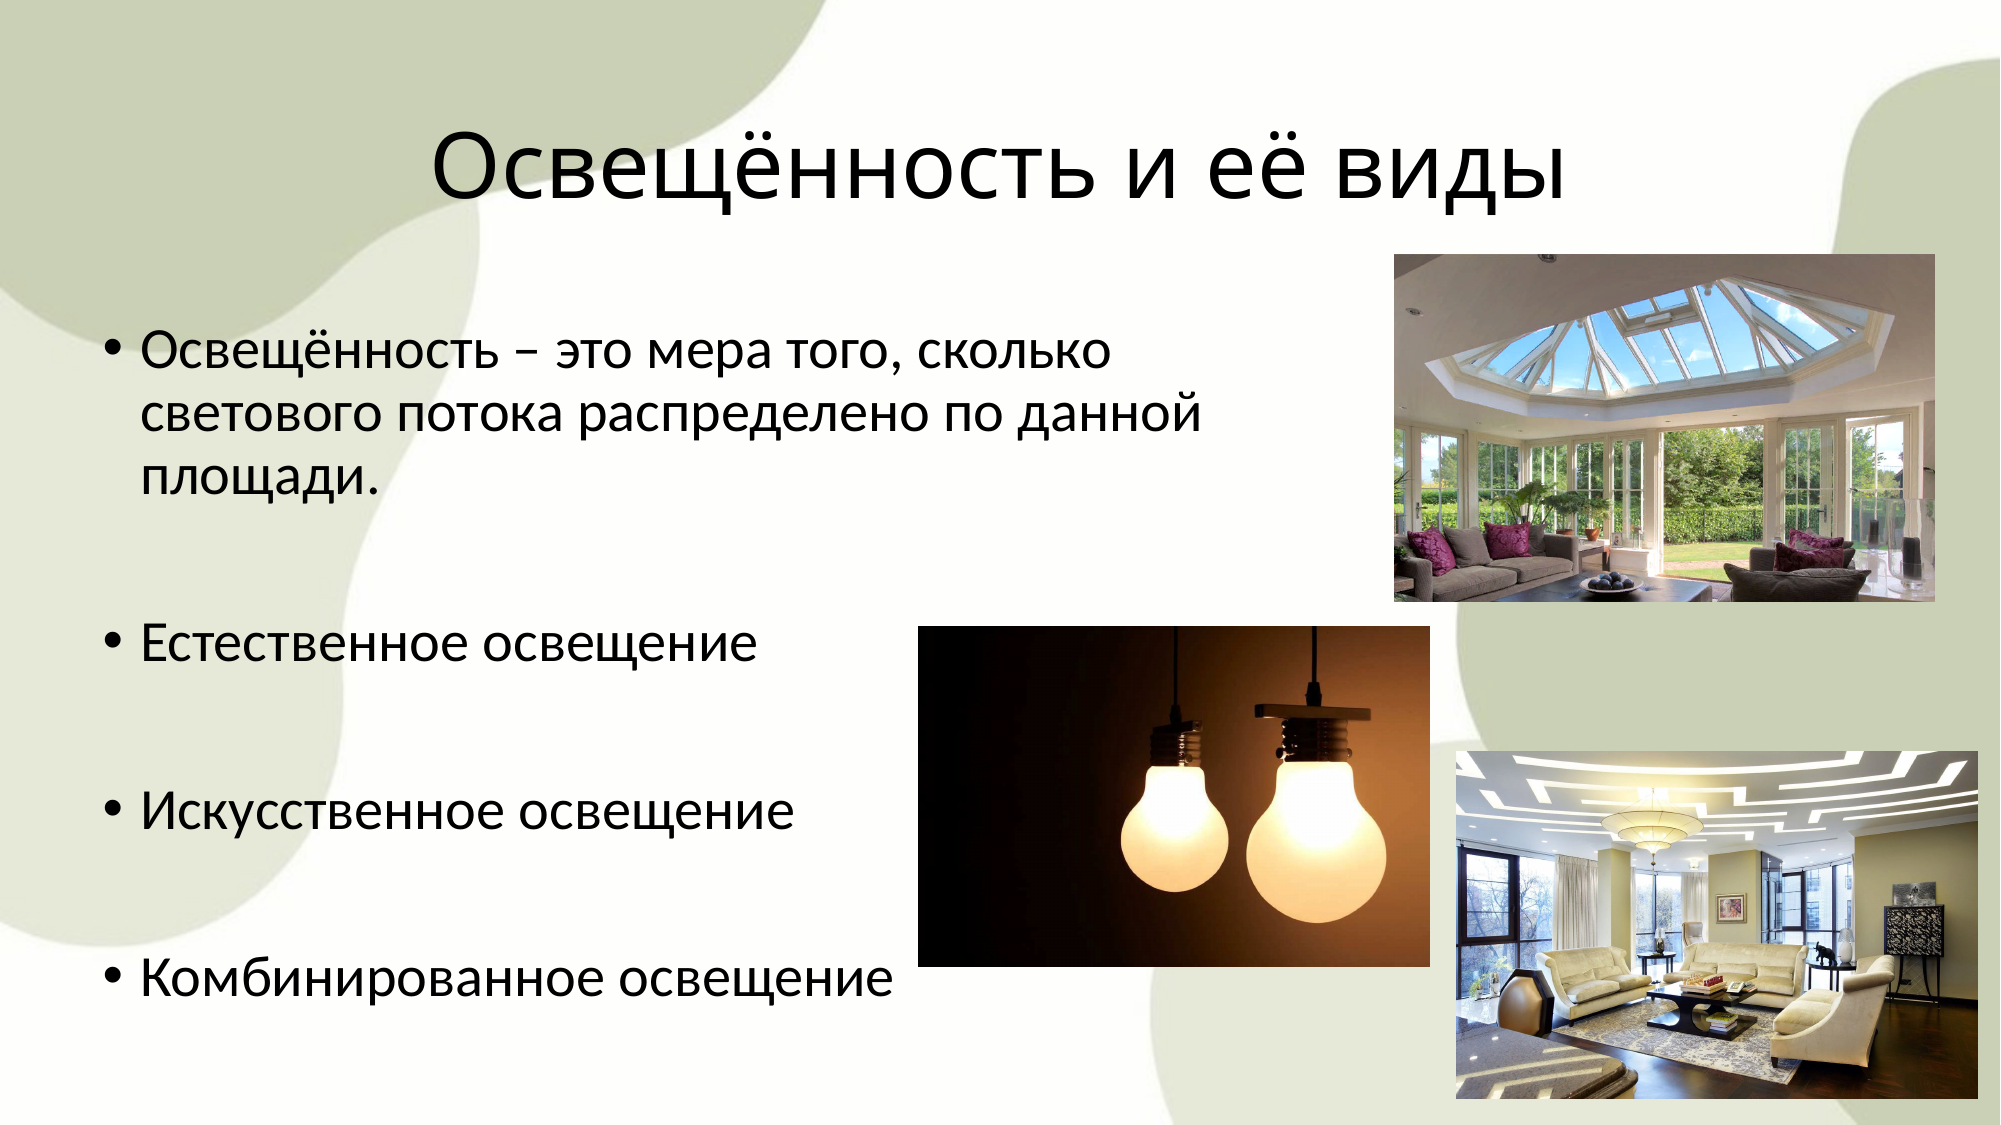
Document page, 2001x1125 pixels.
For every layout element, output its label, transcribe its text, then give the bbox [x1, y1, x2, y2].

picture [918, 626, 1430, 967]
title Освещённость и её виды [137, 59, 1863, 278]
picture [1394, 254, 1935, 602]
list Освещённость – это мера того, сколько светового потока распределено по данной площади. Естественное освещение Искусственное освещение Комбинированное освещение [87, 310, 1248, 1125]
picture [1455, 750, 1978, 1099]
